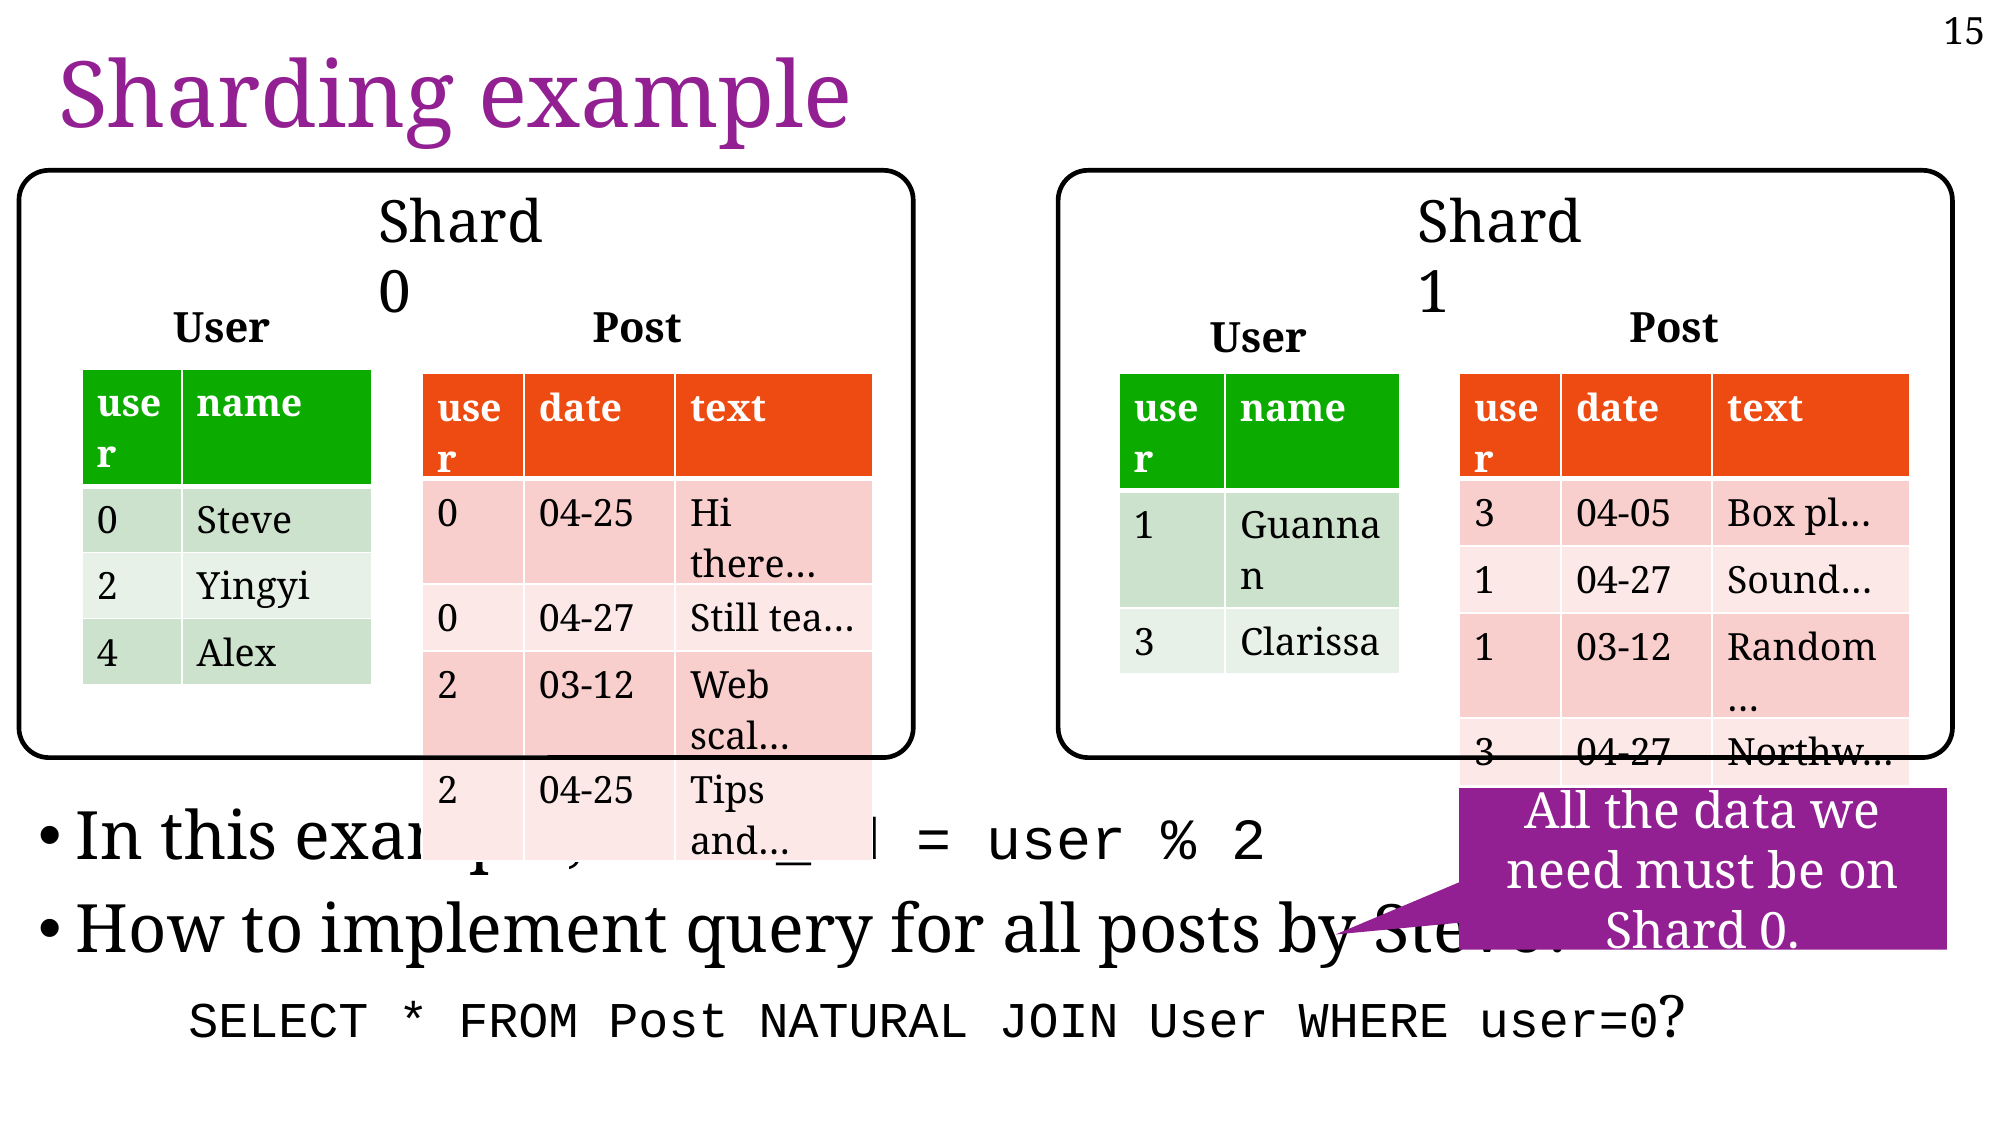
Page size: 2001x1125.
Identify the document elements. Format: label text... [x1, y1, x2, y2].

table_cell 04-27 [1562, 759, 1711, 785]
table_cell Tips and… [676, 759, 872, 860]
table_cell 04-25 [525, 759, 674, 860]
table_cell Northw… [1713, 759, 1909, 785]
text_box Shard1 [1402, 176, 1608, 332]
text_box All the data we need must be on Shard 0. [1335, 787, 1948, 951]
text_box Shard0 [363, 176, 569, 332]
text_box [1057, 169, 1954, 759]
table_cell 2 [423, 759, 523, 860]
title Sharding example [43, 25, 1953, 171]
list In this example, shard_id = user % 2 How to implement query for all posts by Steve? SELECT * FROM Post NATURAL JOIN User WHERE user=0? [23, 794, 1933, 1100]
text_box [17, 169, 915, 759]
table_cell 3 [1460, 759, 1560, 785]
